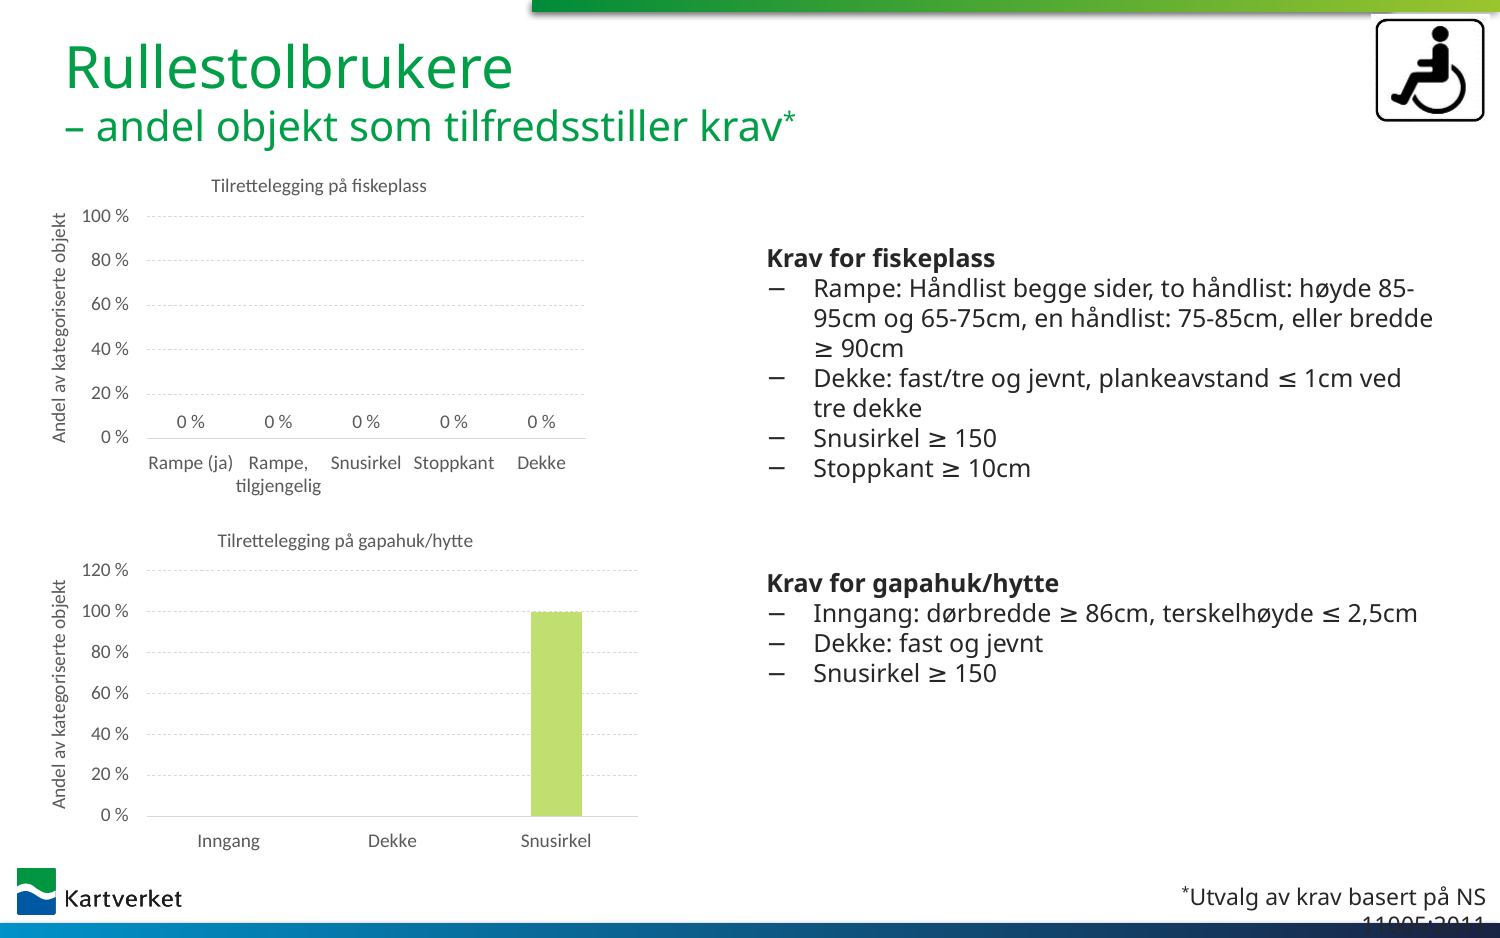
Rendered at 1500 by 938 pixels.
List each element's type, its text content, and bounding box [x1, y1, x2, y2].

picture [41, 166, 597, 505]
text_box Krav for gapahuk/hytte Inngang: dørbredde ≥ 86cm, terskelhøyde ≤ 2,5cm Dekke: fast og jevnt Snusirkel ≥ 150 [751, 560, 1452, 695]
picture [41, 520, 650, 859]
picture [1371, 13, 1491, 127]
text_box *Utvalg av krav basert på NS 11005:2011 [1068, 873, 1500, 938]
text_box Krav for fiskeplass Rampe: Håndlist begge sider, to håndlist: høyde 85-95cm og 65-75cm, en håndlist: 75-85cm, eller bredde ≥ 90cm Dekke: fast/tre og jevnt, plankeavstand ≤ 1cm ved tre dekke Snusirkel ≥ 150 Stoppkant ≥ 10cm [751, 235, 1452, 490]
text_box Rullestolbrukere – andel objekt som tilfredsstiller krav* [49, 29, 1431, 158]
